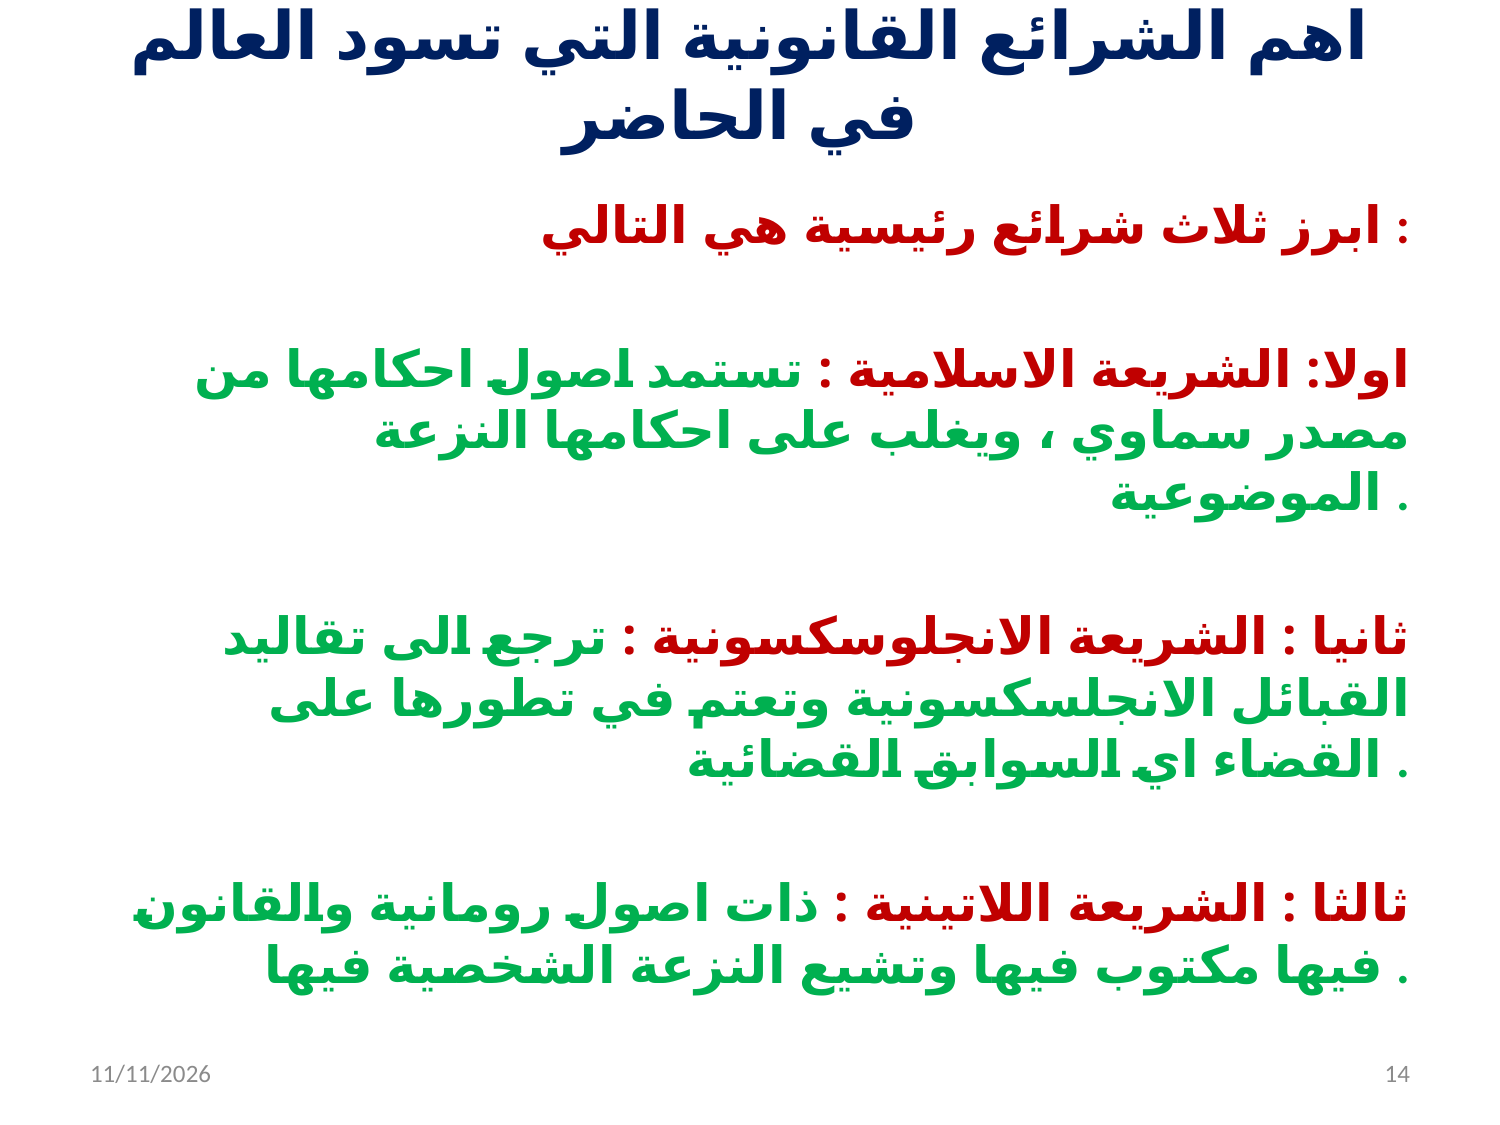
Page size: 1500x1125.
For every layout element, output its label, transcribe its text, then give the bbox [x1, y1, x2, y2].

list ابرز ثلاث شرائع رئيسية هي التالي : اولا: الشريعة الاسلامية : تستمد اصول احكامها من مصدر سماوي ، ويغلب على احكامها النزعة الموضوعية . ثانيا : الشريعة الانجلوسكسونية : ترجع الى تقاليد القبائل الانجلسكسونية وتعتم في تطورها على القضاء اي السوابق القضائية . ثالثا : الشريعة اللاتينية : ذات اصول رومانية والقانون فيها مكتوب فيها وتشيع النزعة الشخصية فيها . [75, 112, 1425, 1005]
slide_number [75, 1042, 425, 1103]
title اهم الشرائع القانونية التي تسود العالم في الحاضر [75, 45, 1425, 100]
slide_number 14 [1074, 1042, 1425, 1103]
